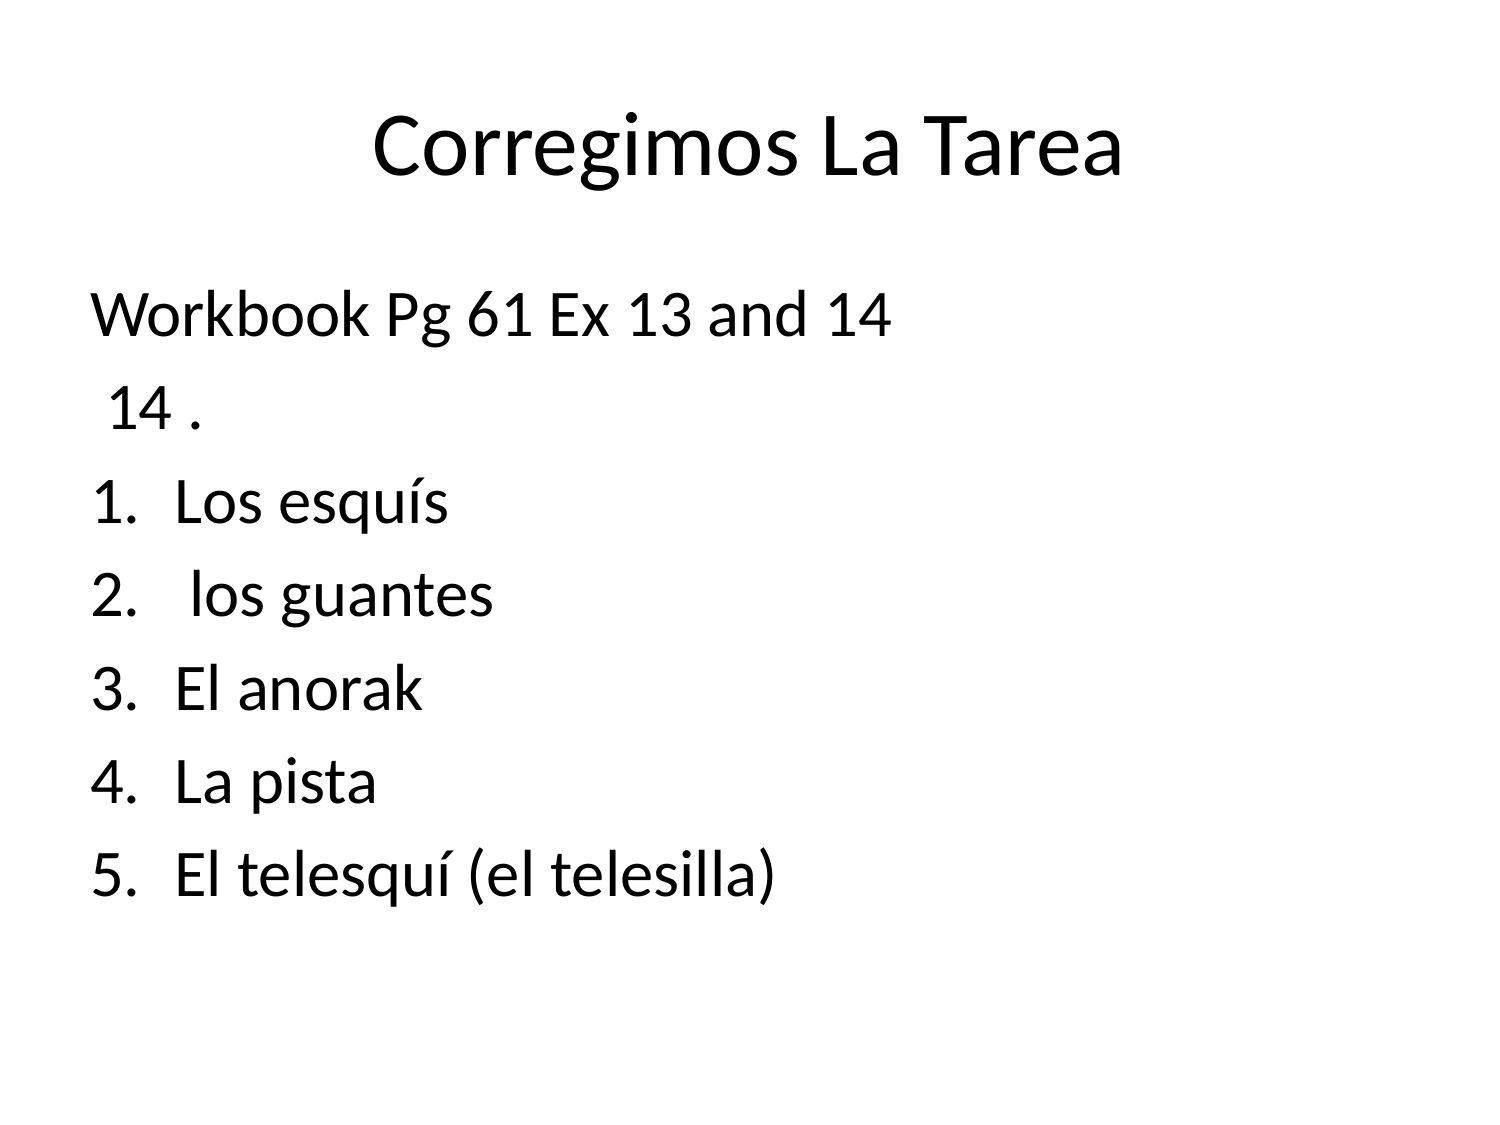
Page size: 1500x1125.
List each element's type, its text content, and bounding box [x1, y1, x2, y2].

title Corregimos La Tarea [75, 45, 1425, 233]
list Workbook Pg 61 Ex 13 and 14 14 . Los esquís los guantes El anorak La pista El telesquí (el telesilla) [75, 262, 1425, 1005]
